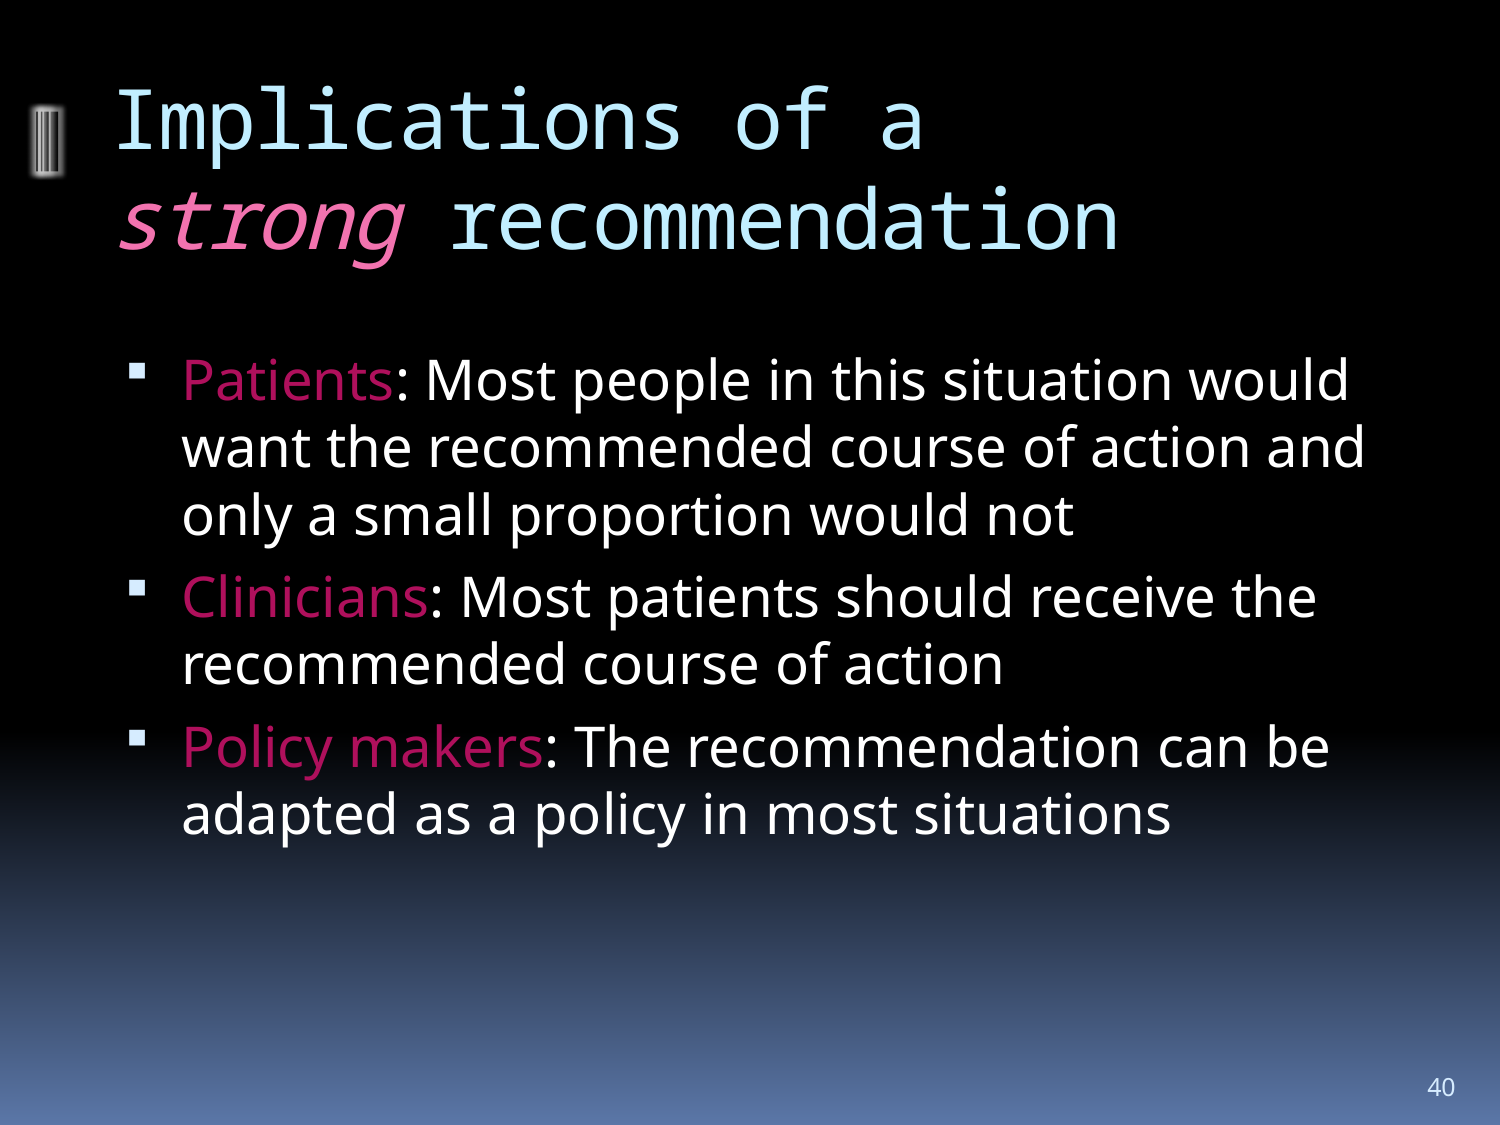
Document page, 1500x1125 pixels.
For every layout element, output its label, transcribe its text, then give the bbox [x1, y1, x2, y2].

title Implications of a strong recommendation [97, 59, 1500, 275]
list Patients: Most people in this situation would want the recommended course of action and only a small proportion would not Clinicians: Most patients should receive the recommended course of action Policy makers: The recommendation can be adapted as a policy in most situations [99, 337, 1388, 953]
slide_number 40 [1412, 1052, 1488, 1113]
